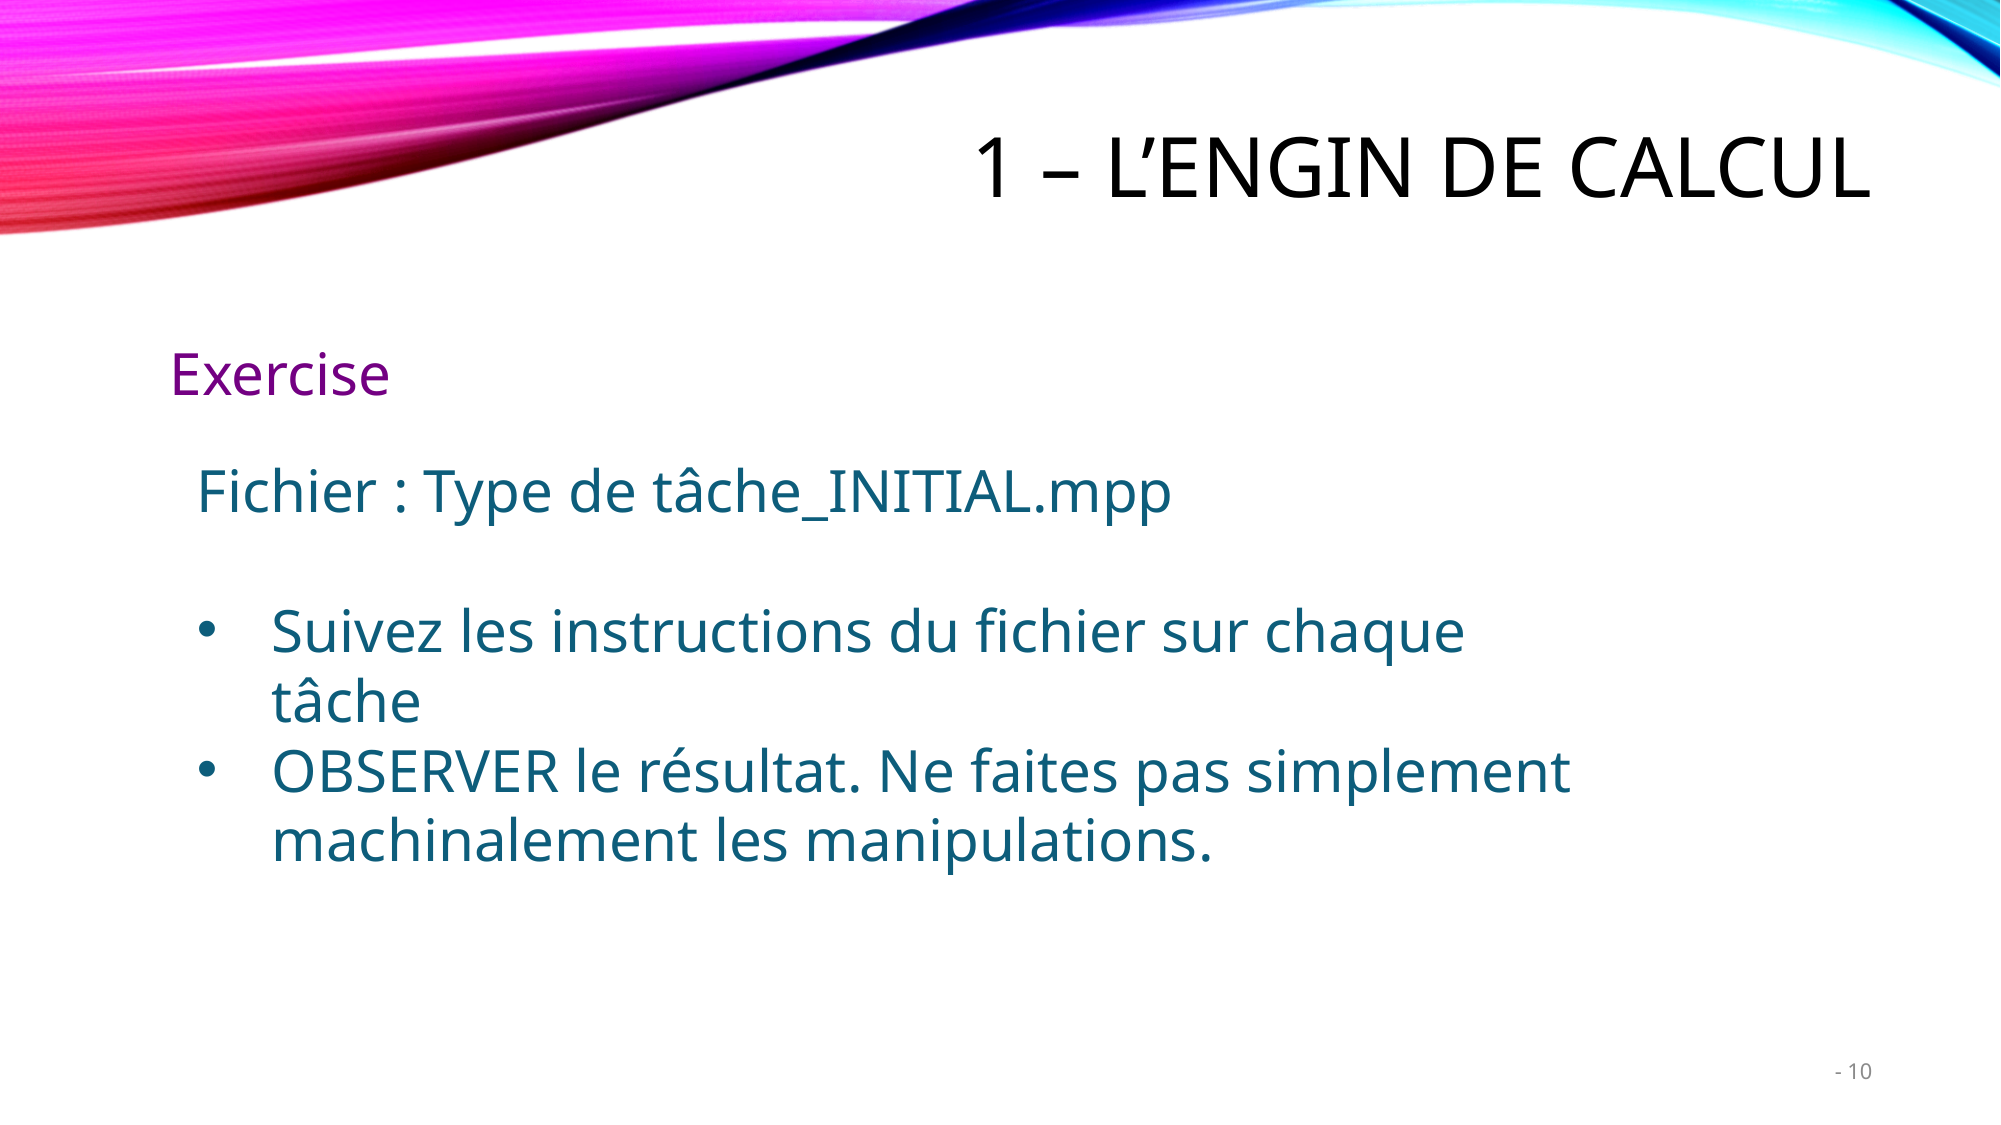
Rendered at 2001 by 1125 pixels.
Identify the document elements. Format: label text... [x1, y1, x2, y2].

text_box Exercise [154, 259, 1841, 415]
picture [1910, 0, 2000, 45]
text_box Fichier : Type de tâche_INITIAL.mpp Suivez les instructions du fichier sur chaque tâche OBSERVER le résultat. Ne faites pas simplement machinalement les manipulations. [182, 446, 1604, 881]
slide_number 10 [1808, 1042, 1888, 1103]
picture [0, 0, 2000, 237]
title 1 – L’engin de calcul [638, 64, 1888, 277]
picture [1890, 0, 2000, 75]
